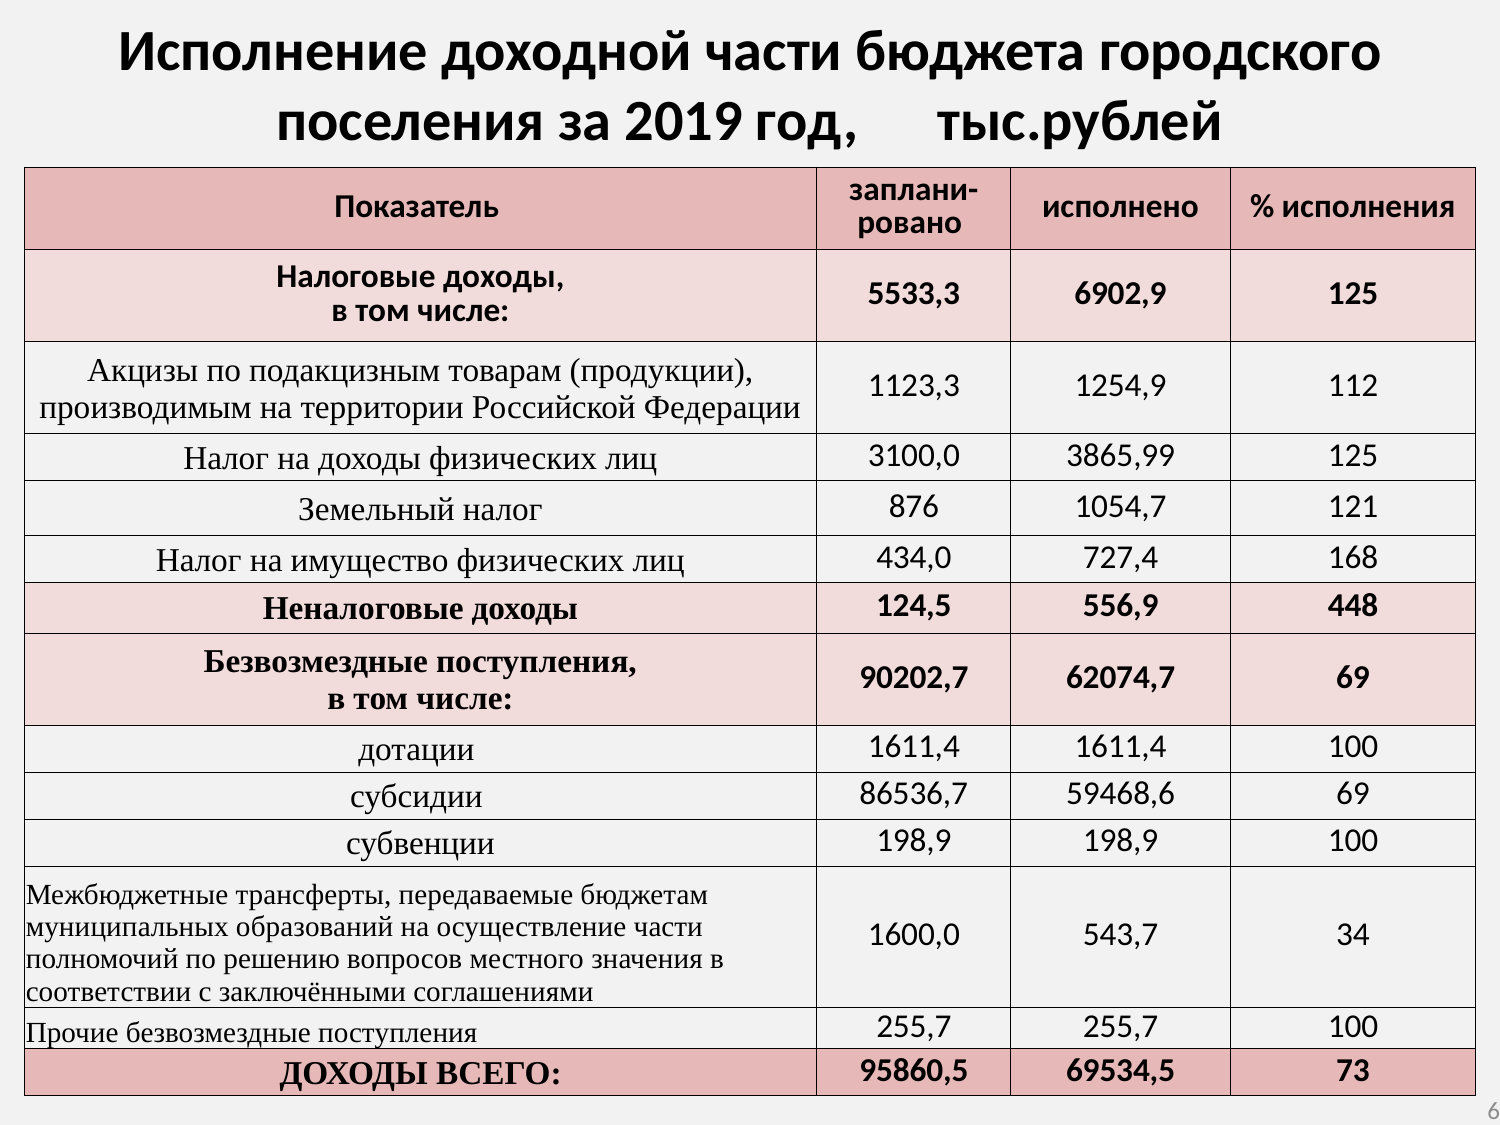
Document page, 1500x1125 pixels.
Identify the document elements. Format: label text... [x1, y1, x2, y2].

table_cell 90202,7 [817, 634, 1010, 725]
table_cell 448 [1231, 583, 1475, 633]
table_cell 198,9 [817, 820, 1010, 866]
table_cell Налог на доходы физических лиц [25, 434, 816, 480]
table_cell 255,7 [1011, 1008, 1230, 1048]
table_cell 1123,3 [817, 342, 1010, 433]
table_cell Акцизы по подакцизным товарам (продукции), производимым на территории Российской Федерации [25, 342, 816, 433]
table_cell 3100,0 [817, 434, 1010, 480]
table_cell ДОХОДЫ ВСЕГО: [25, 1049, 816, 1095]
table_cell 255,7 [817, 1008, 1010, 1048]
table_cell 69534,5 [1011, 1049, 1230, 1095]
table_cell 168 [1231, 536, 1475, 582]
table_cell 1611,4 [817, 726, 1010, 772]
table_cell дотации [25, 726, 816, 772]
table_cell 727,4 [1011, 536, 1230, 582]
table_cell 95860,5 [817, 1049, 1010, 1095]
table_cell Безвозмездные поступления, в том числе: [25, 634, 816, 725]
table_cell 59468,6 [1011, 773, 1230, 819]
table_cell Межбюджетные трансферты, передаваемые бюджетам муниципальных образований на осуществление части полномочий по решению вопросов местного значения в соответствии с заключёнными соглашениями [25, 867, 816, 1007]
table_cell 100 [1231, 1008, 1475, 1048]
table_cell 1054,7 [1011, 481, 1230, 535]
table_cell Налог на имущество физических лиц [25, 536, 816, 582]
table_header % исполнения [1231, 168, 1475, 249]
table_cell Неналоговые доходы [25, 583, 816, 633]
table_cell 1611,4 [1011, 726, 1230, 772]
table_header исполнено [1011, 168, 1230, 249]
table_cell 6902,9 [1011, 250, 1230, 341]
table_cell 124,5 [817, 583, 1010, 633]
table_cell 5533,3 [817, 250, 1010, 341]
table_cell 73 [1231, 1049, 1475, 1094]
table_cell 3865,99 [1011, 434, 1230, 480]
table_header заплани- ровано [817, 168, 1010, 249]
table_cell 1254,9 [1011, 342, 1230, 433]
table_cell 69 [1231, 773, 1475, 819]
table_cell Земельный налог [25, 481, 816, 535]
table_cell субвенции [25, 820, 816, 866]
table_cell 556,9 [1011, 583, 1230, 633]
table_cell 876 [817, 481, 1010, 535]
table_cell 125 [1231, 434, 1475, 480]
table_cell 62074,7 [1011, 634, 1230, 725]
table_cell 100 [1231, 820, 1475, 866]
table_cell субсидии [25, 773, 816, 819]
table_header Показатель [25, 168, 816, 249]
table_cell Прочие безвозмездные поступления [25, 1008, 816, 1048]
table_cell 86536,7 [817, 773, 1010, 819]
table_cell 69 [1231, 634, 1475, 725]
table_cell Налоговые доходы, в том числе: [25, 250, 816, 341]
table_cell 121 [1231, 481, 1475, 535]
table_cell 100 [1231, 726, 1475, 772]
table_cell 34 [1231, 867, 1475, 1007]
table_cell 434,0 [817, 536, 1010, 582]
table_cell 543,7 [1011, 867, 1230, 1007]
table_cell 1600,0 [817, 867, 1010, 1007]
slide_number 6 [1149, 1094, 1500, 1125]
table_cell 125 [1231, 250, 1475, 341]
text_box Исполнение доходной части бюджета городского поселения за 2019 год, тыс.рублей [0, 0, 1500, 160]
table_cell 198,9 [1011, 820, 1230, 866]
table_cell 112 [1231, 342, 1475, 433]
